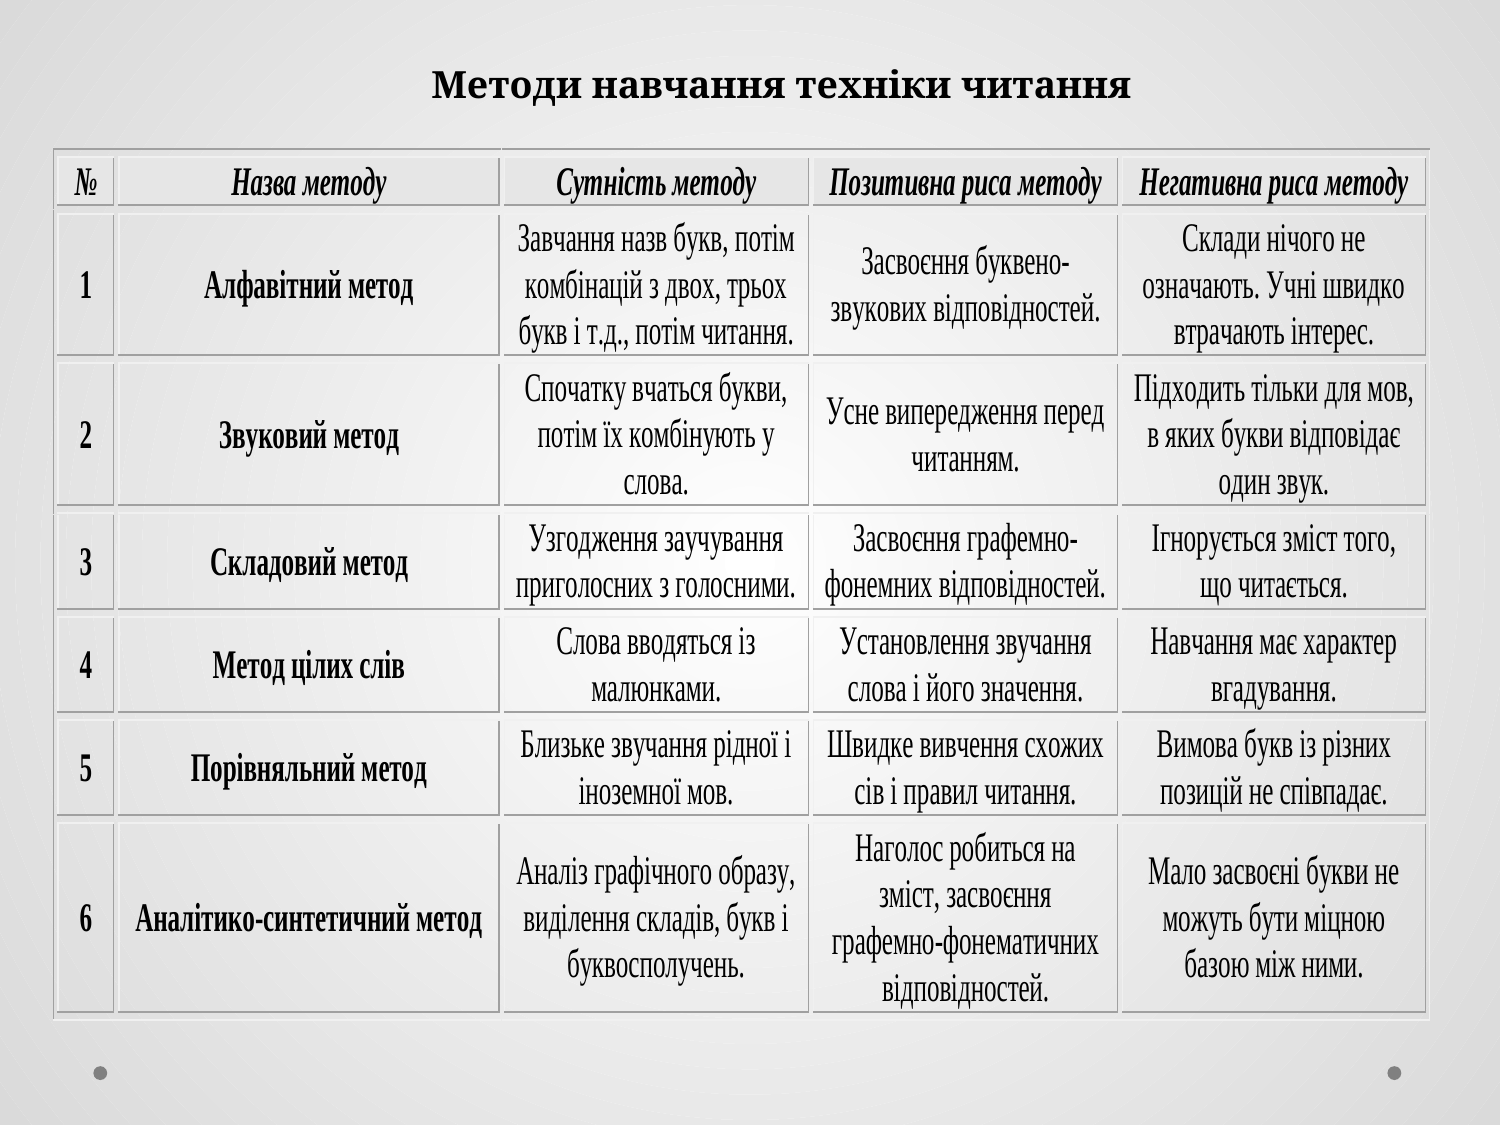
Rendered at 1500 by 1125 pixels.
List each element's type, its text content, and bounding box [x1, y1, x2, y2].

text_box Методи навчання техніки читання [416, 53, 1157, 108]
picture [52, 109, 1436, 1059]
